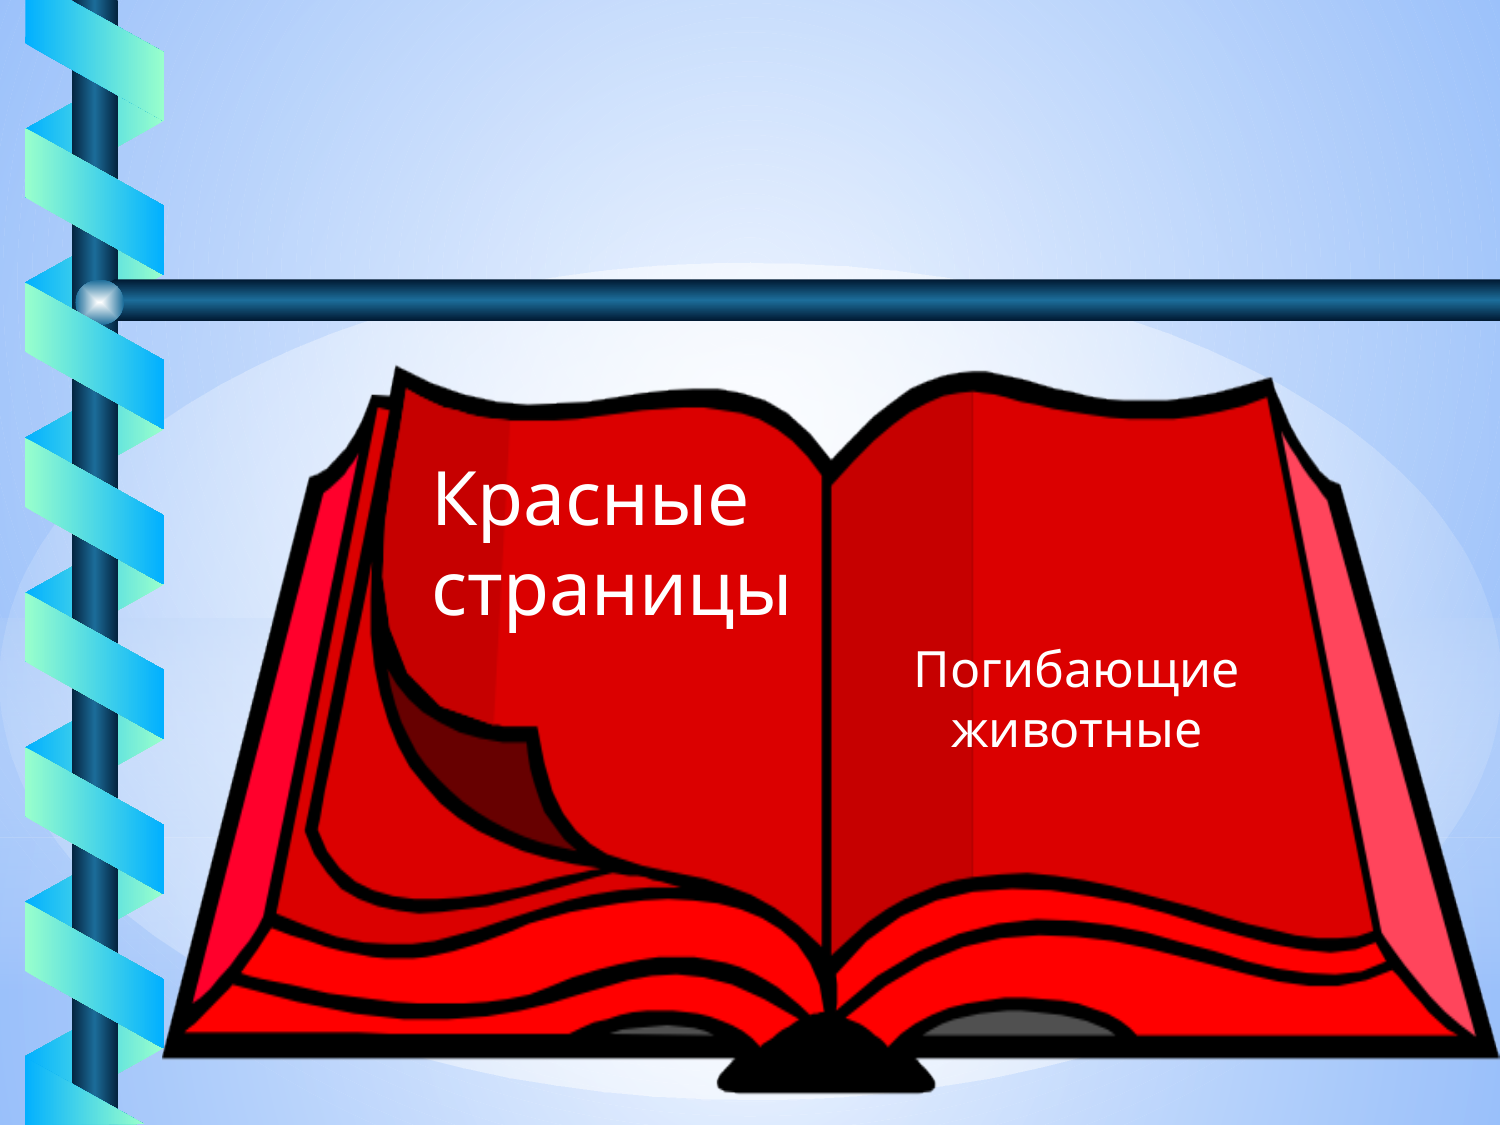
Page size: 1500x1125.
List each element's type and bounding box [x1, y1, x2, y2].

text_box [24, 0, 165, 1125]
text_box [170, 279, 1500, 299]
picture [162, 299, 1500, 1101]
